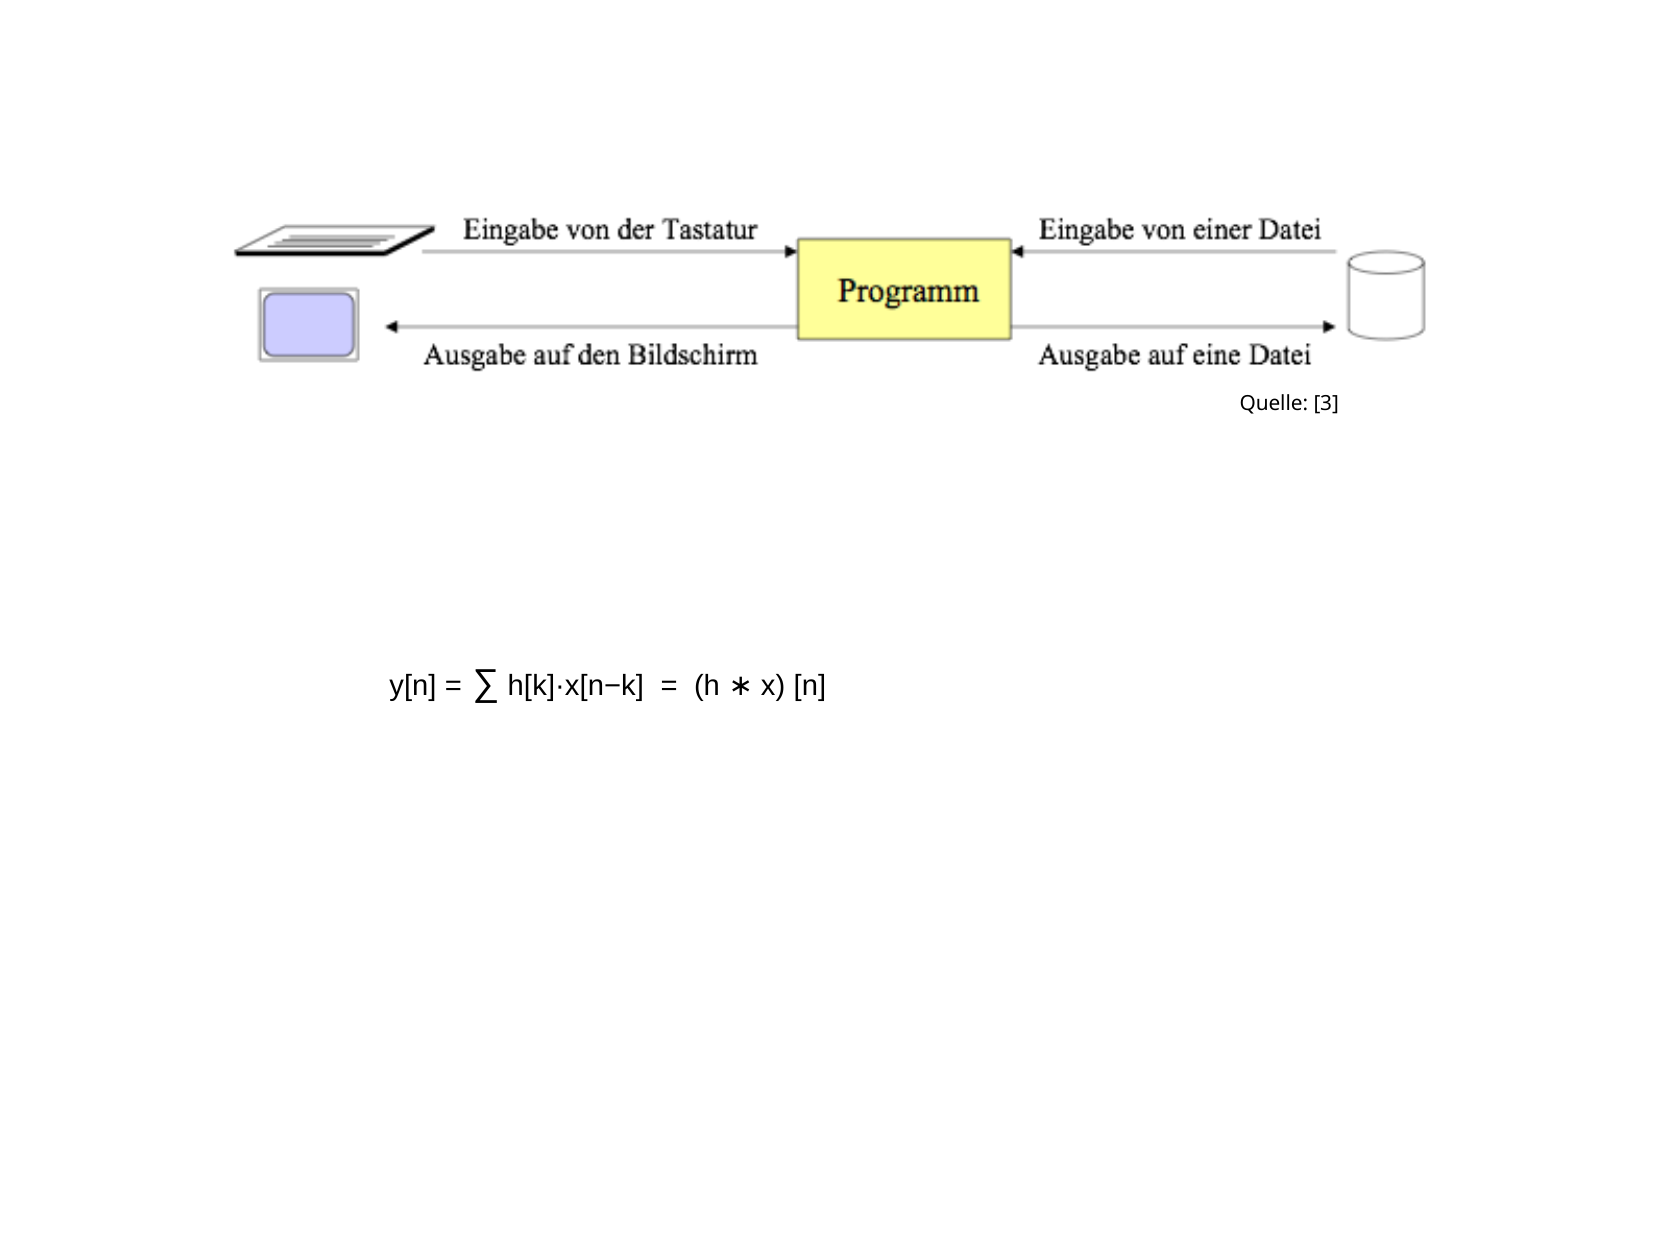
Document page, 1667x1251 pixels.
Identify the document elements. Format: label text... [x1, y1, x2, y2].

text_box Quelle: [3] [1233, 411, 1345, 421]
text_box y[n] = ∑ h[k]·x[n−k] = (h ∗ x) [n] [383, 616, 833, 709]
picture [214, 201, 1453, 411]
